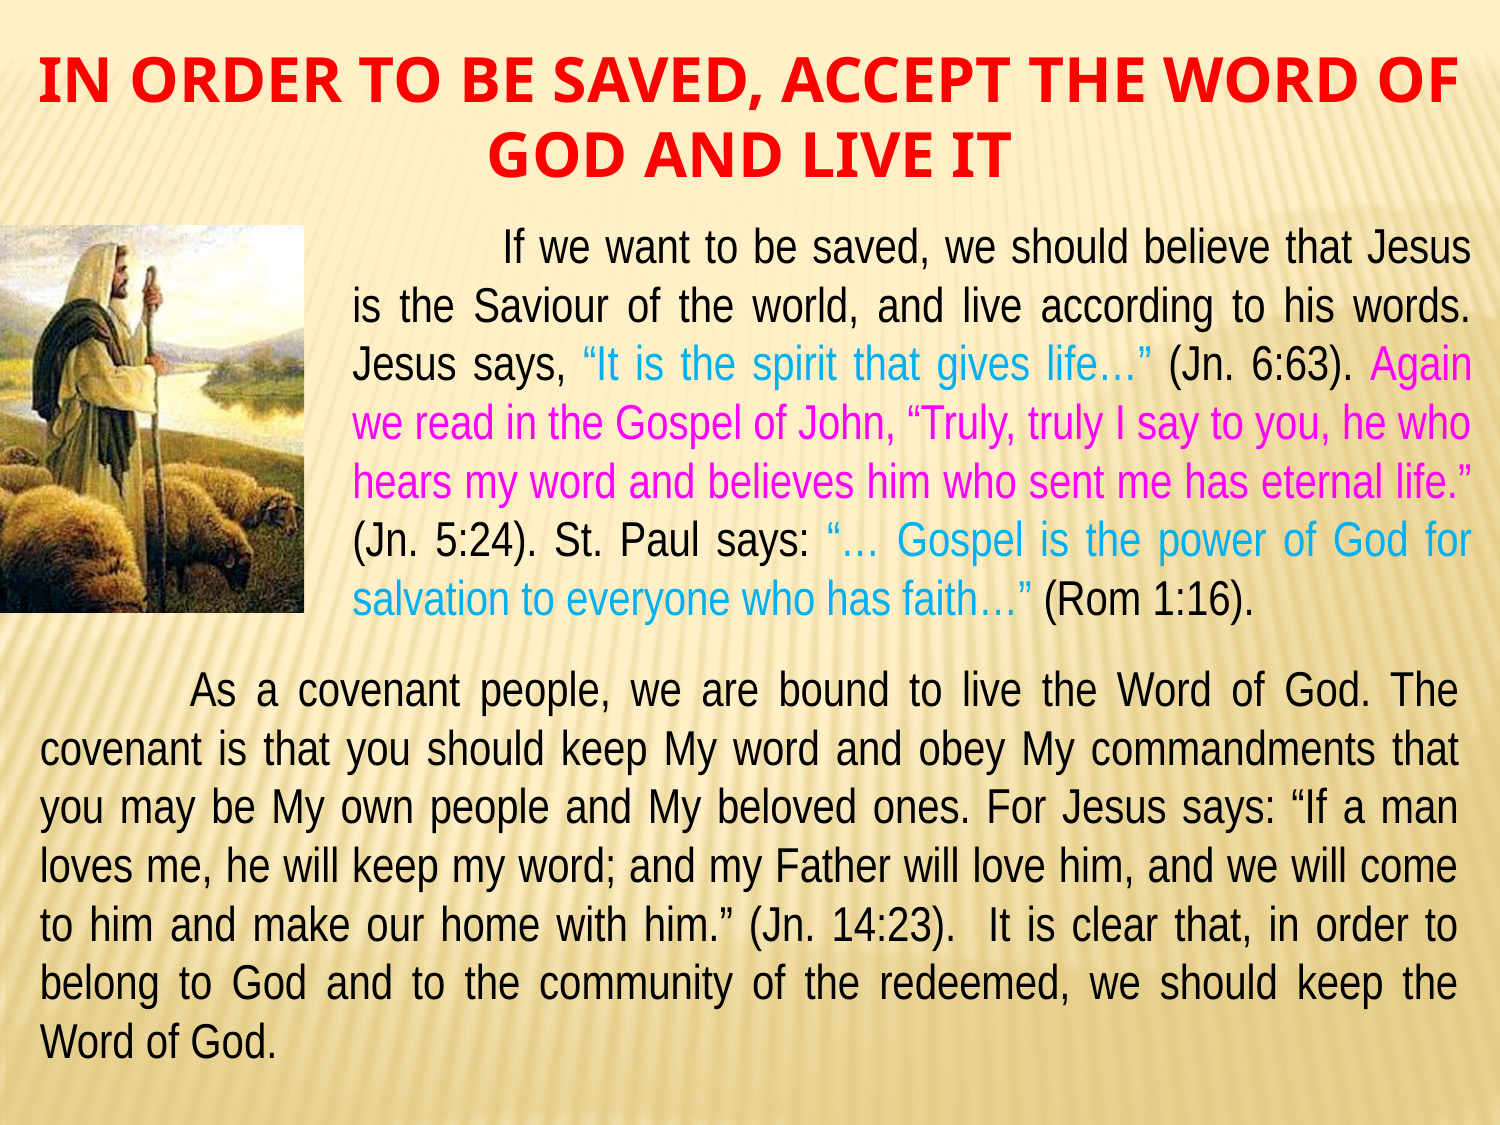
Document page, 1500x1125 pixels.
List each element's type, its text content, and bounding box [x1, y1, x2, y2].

text_box IN ORDER TO BE SAVED, ACCEPT THE WORD OF GOD AND LIVE IT [0, 33, 1500, 198]
text_box As a covenant people, we are bound to live the Word of God. The covenant is that you should keep My word and obey My commandments that you may be My own people and My beloved ones. For Jesus says: “If a man loves me, he will keep my word; and my Father will love him, and we will come to him and make our home with him.” (Jn. 14:23). It is clear that, in order to belong to God and to the community of the redeemed, we should keep the Word of God. [24, 649, 1475, 1076]
picture [0, 224, 305, 613]
text_box If we want to be saved, we should believe that Jesus is the Saviour of the world, and live according to his words. Jesus says, “It is the spirit that gives life…” (Jn. 6:63). Again we read in the Gospel of John, “Truly, truly I say to you, he who hears my word and believes him who sent me has eternal life.” (Jn. 5:24). St. Paul says: “… Gospel is the power of God for salvation to everyone who has faith…” (Rom 1:16). [337, 207, 1488, 633]
